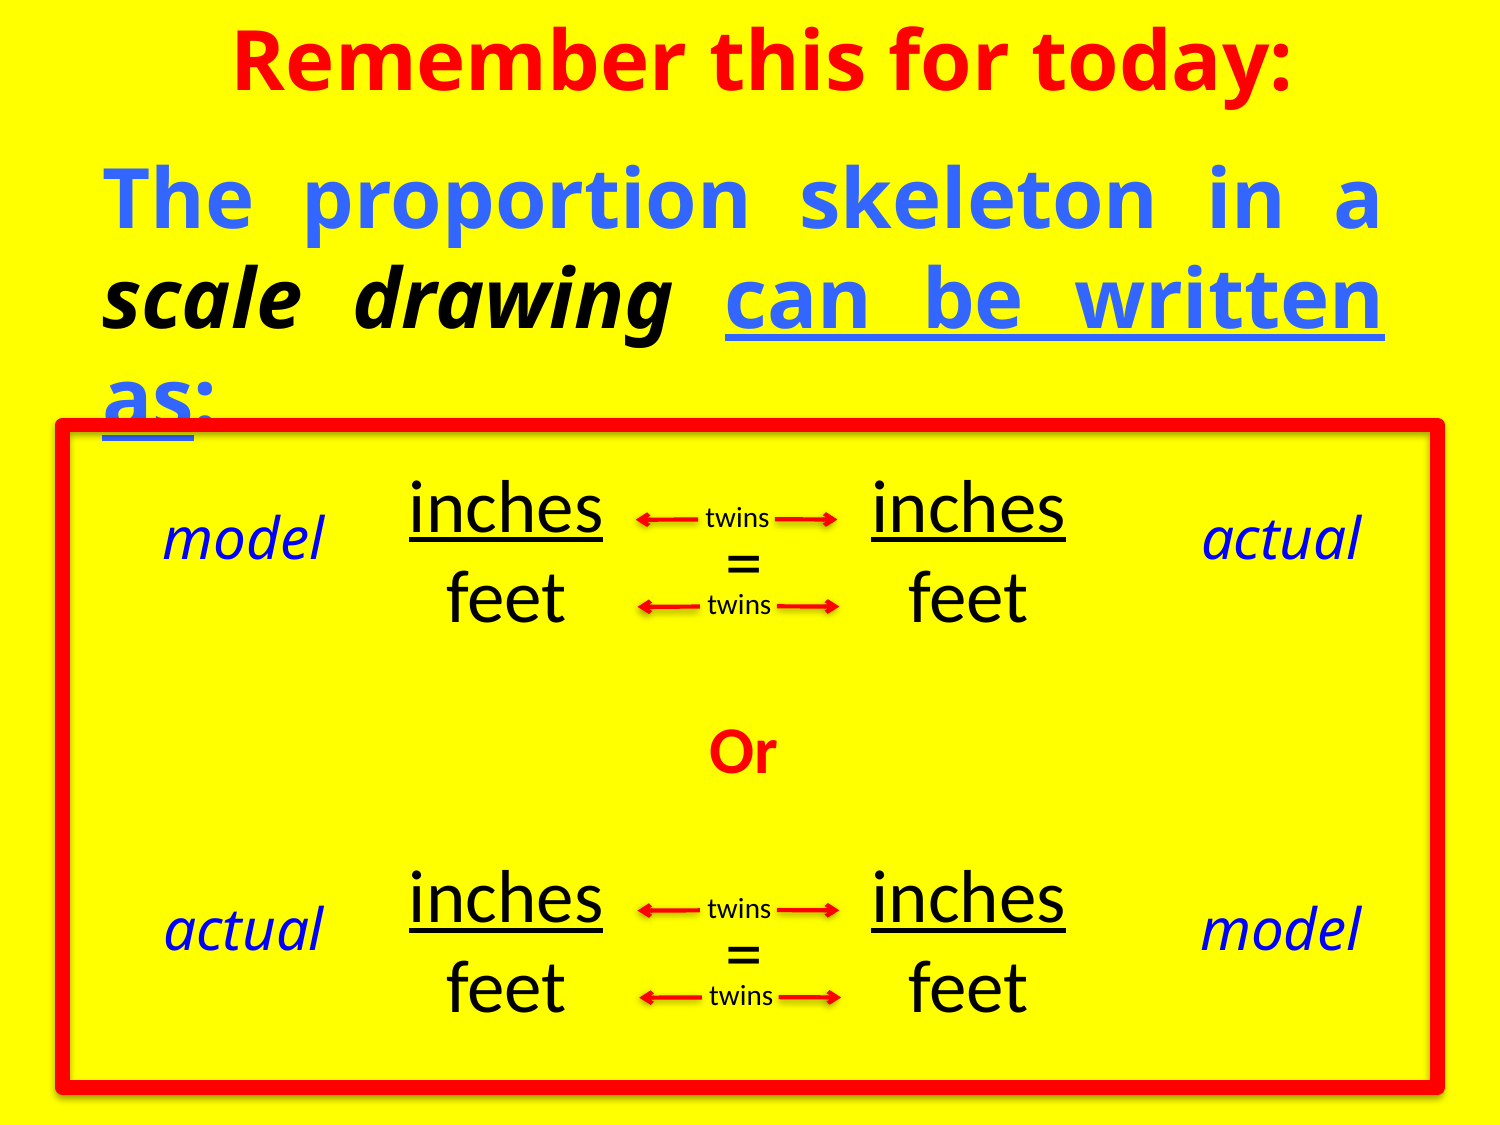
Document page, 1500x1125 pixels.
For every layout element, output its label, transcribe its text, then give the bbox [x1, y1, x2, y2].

text_box [62, 424, 1438, 1088]
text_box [637, 881, 840, 933]
text_box The proportion skeleton in a scale drawing can be written as: [87, 137, 1400, 423]
text_box Remember this for today: [174, 0, 1350, 115]
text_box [639, 968, 842, 1020]
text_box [635, 490, 838, 542]
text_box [637, 577, 840, 629]
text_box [112, 840, 1413, 1038]
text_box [112, 449, 1413, 648]
